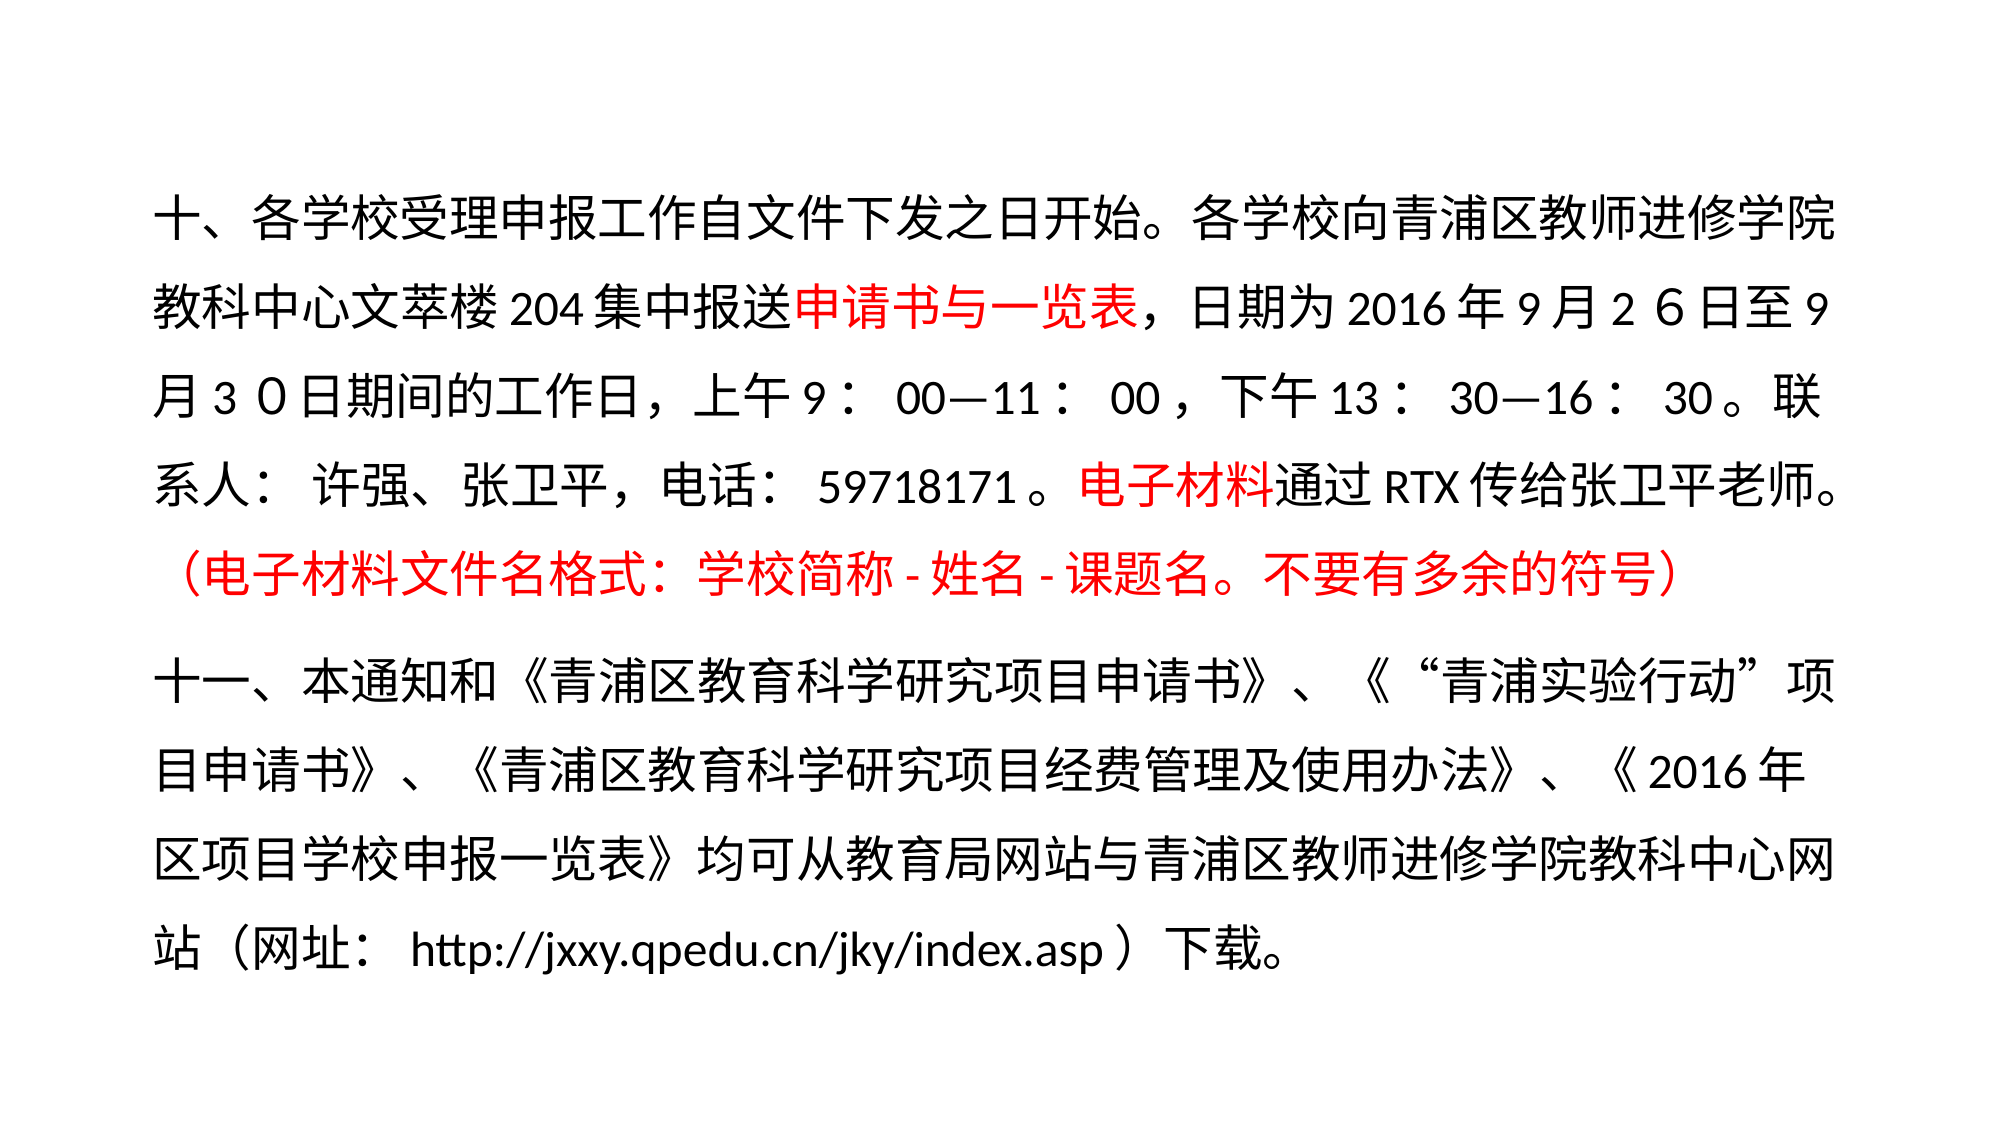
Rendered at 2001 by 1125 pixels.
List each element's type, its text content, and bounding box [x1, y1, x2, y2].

list 十、各学校受理申报工作自文件下发之日开始。各学校向青浦区教师进修学院教科中心文萃楼204集中报送申请书与一览表，日期为2016年9月2６日至9月3０日期间的工作日，上午9：00—11：00，下午13：30—16：30。联系人： 许强、张卫平，电话：59718171。电子材料通过RTX传给张卫平老师。（电子材料文件名格式：学校简称-姓名-课题名。不要有多余的符号） 十一、本通知和《青浦区教育科学研究项目申请书》、《“青浦实验行动”项目申请书》、《青浦区教育科学研究项目经费管理及使用办法》、《2016年区项目学校申报一览表》均可从教育局网站与青浦区教师进修学院教科中心网站（网址：http://jxxy.qpedu.cn/jky/index.asp）下载。 [137, 149, 1863, 1014]
